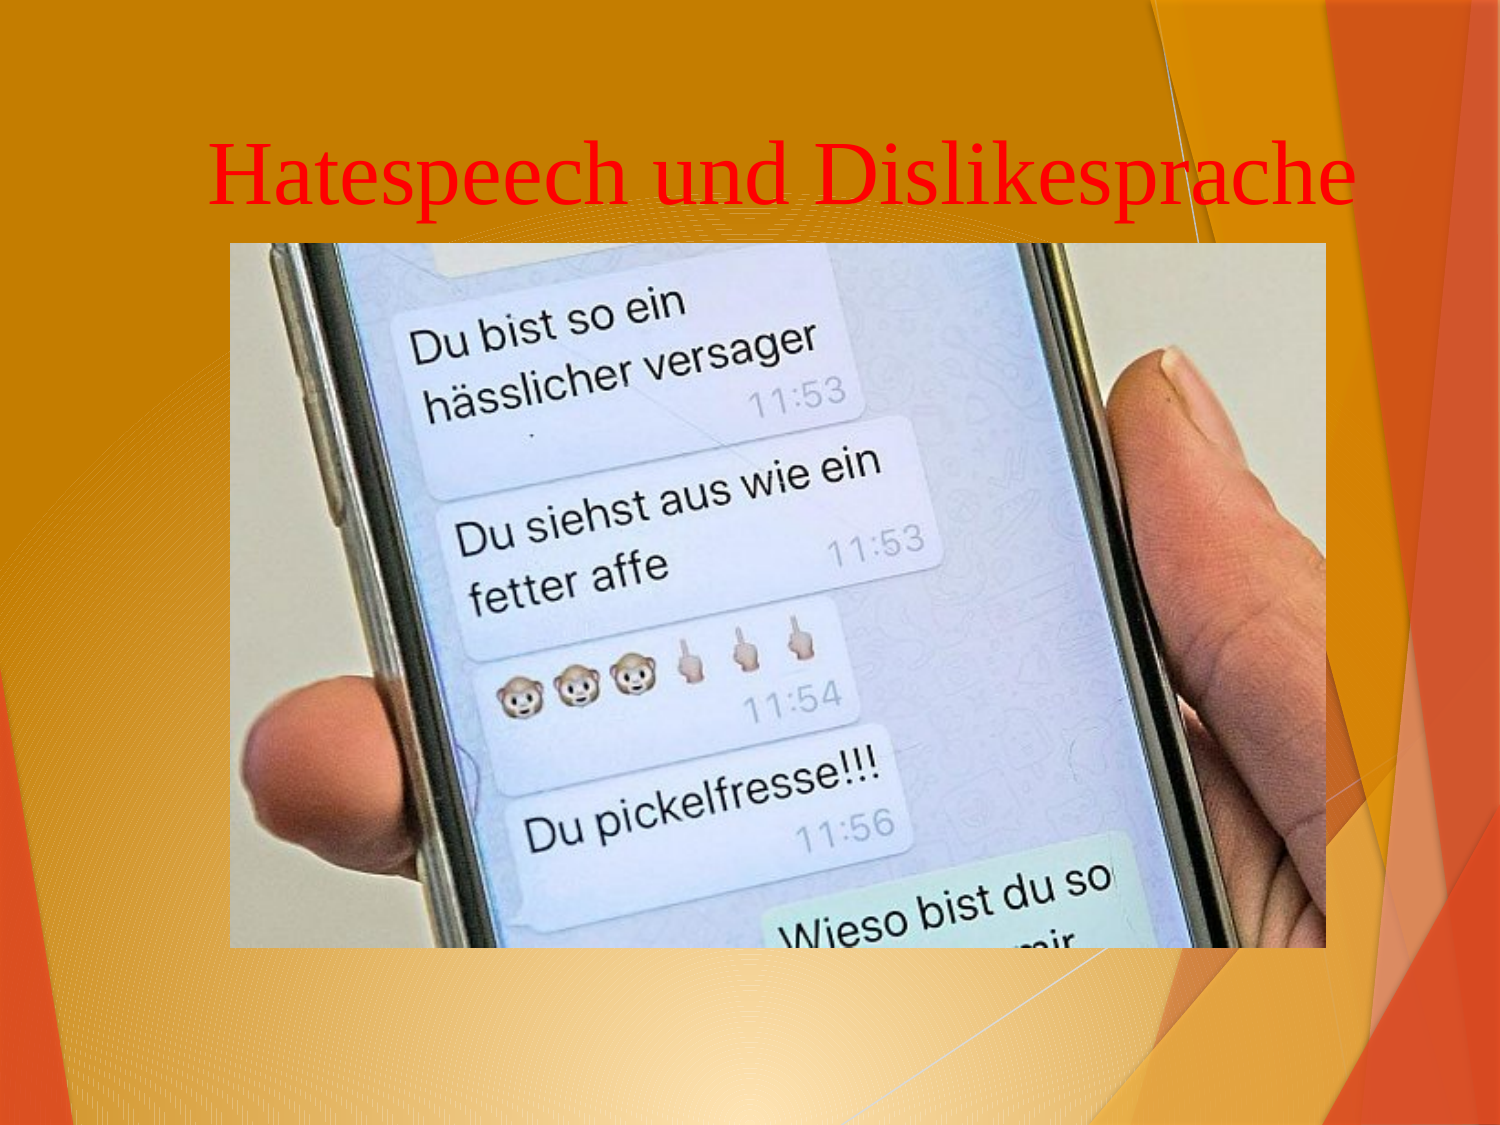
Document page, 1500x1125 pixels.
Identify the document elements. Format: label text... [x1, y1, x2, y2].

picture [229, 243, 1326, 949]
text_box Hatespeech und Dislikesprache [192, 74, 1466, 261]
text_box [192, 324, 814, 999]
